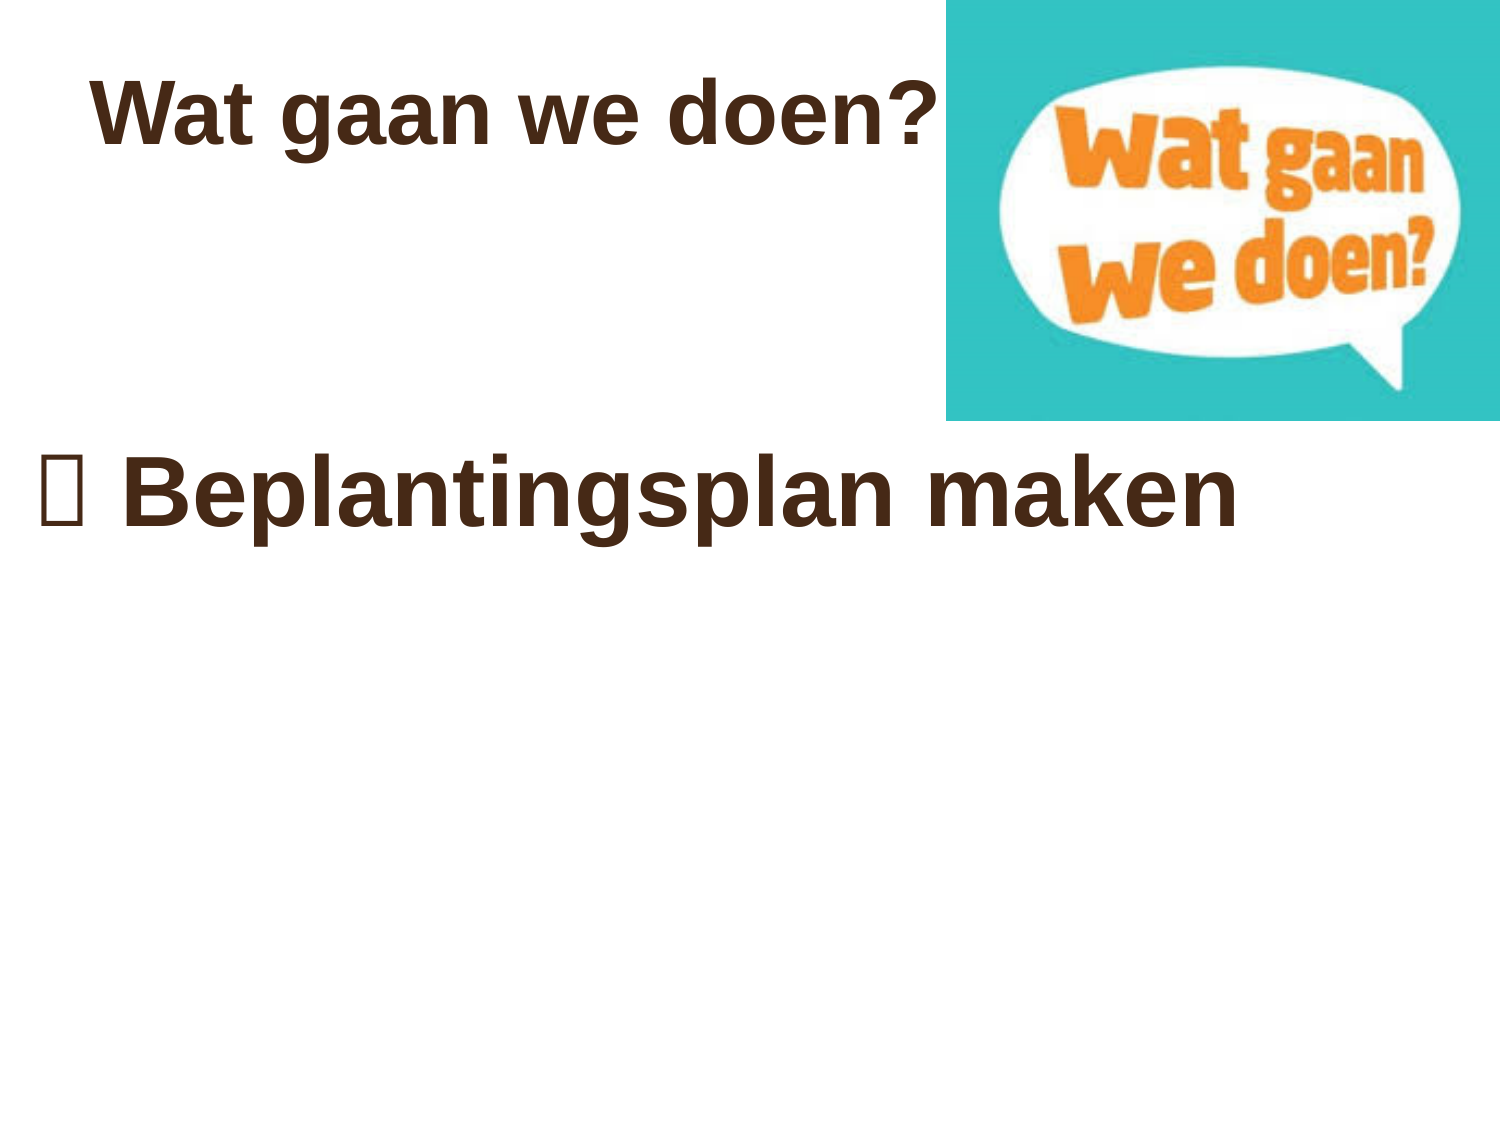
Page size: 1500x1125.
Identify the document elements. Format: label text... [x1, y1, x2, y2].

title Wat gaan we doen? [75, 45, 941, 160]
picture [946, 0, 1500, 421]
list  Beplantingsplan maken [17, 160, 1500, 994]
